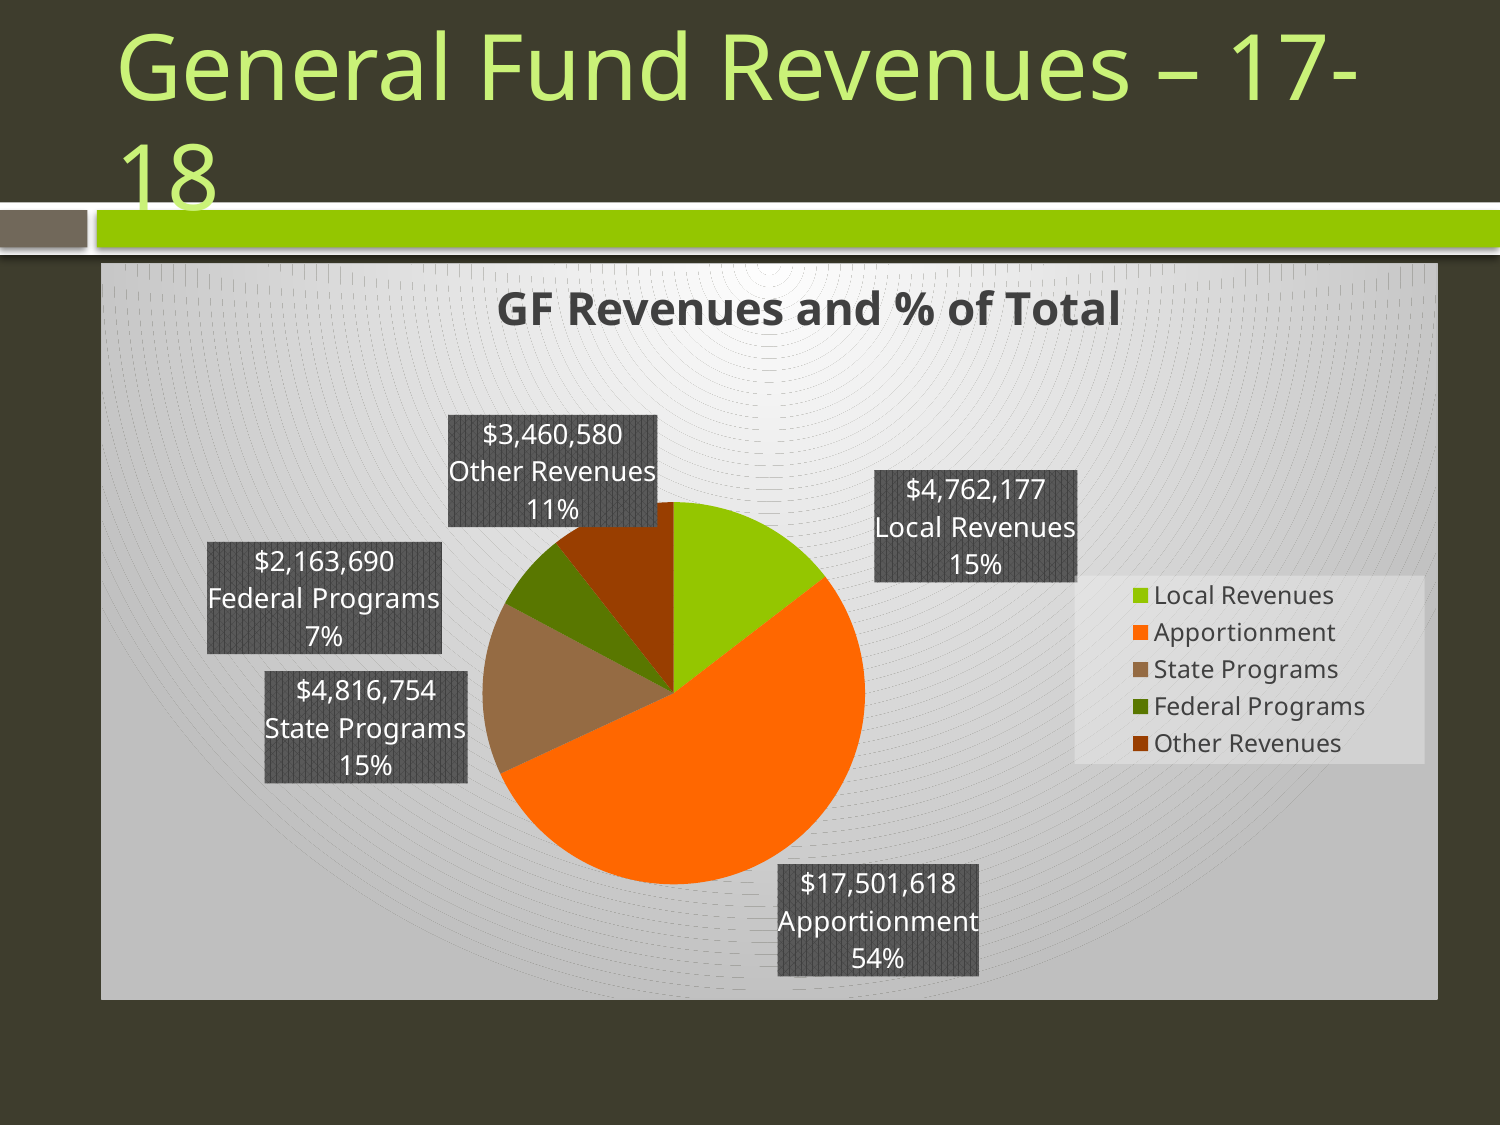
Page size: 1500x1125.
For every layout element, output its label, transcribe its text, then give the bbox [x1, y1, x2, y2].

title General Fund Revenues – 17-18 [100, 37, 1438, 200]
chart [100, 262, 1439, 1001]
